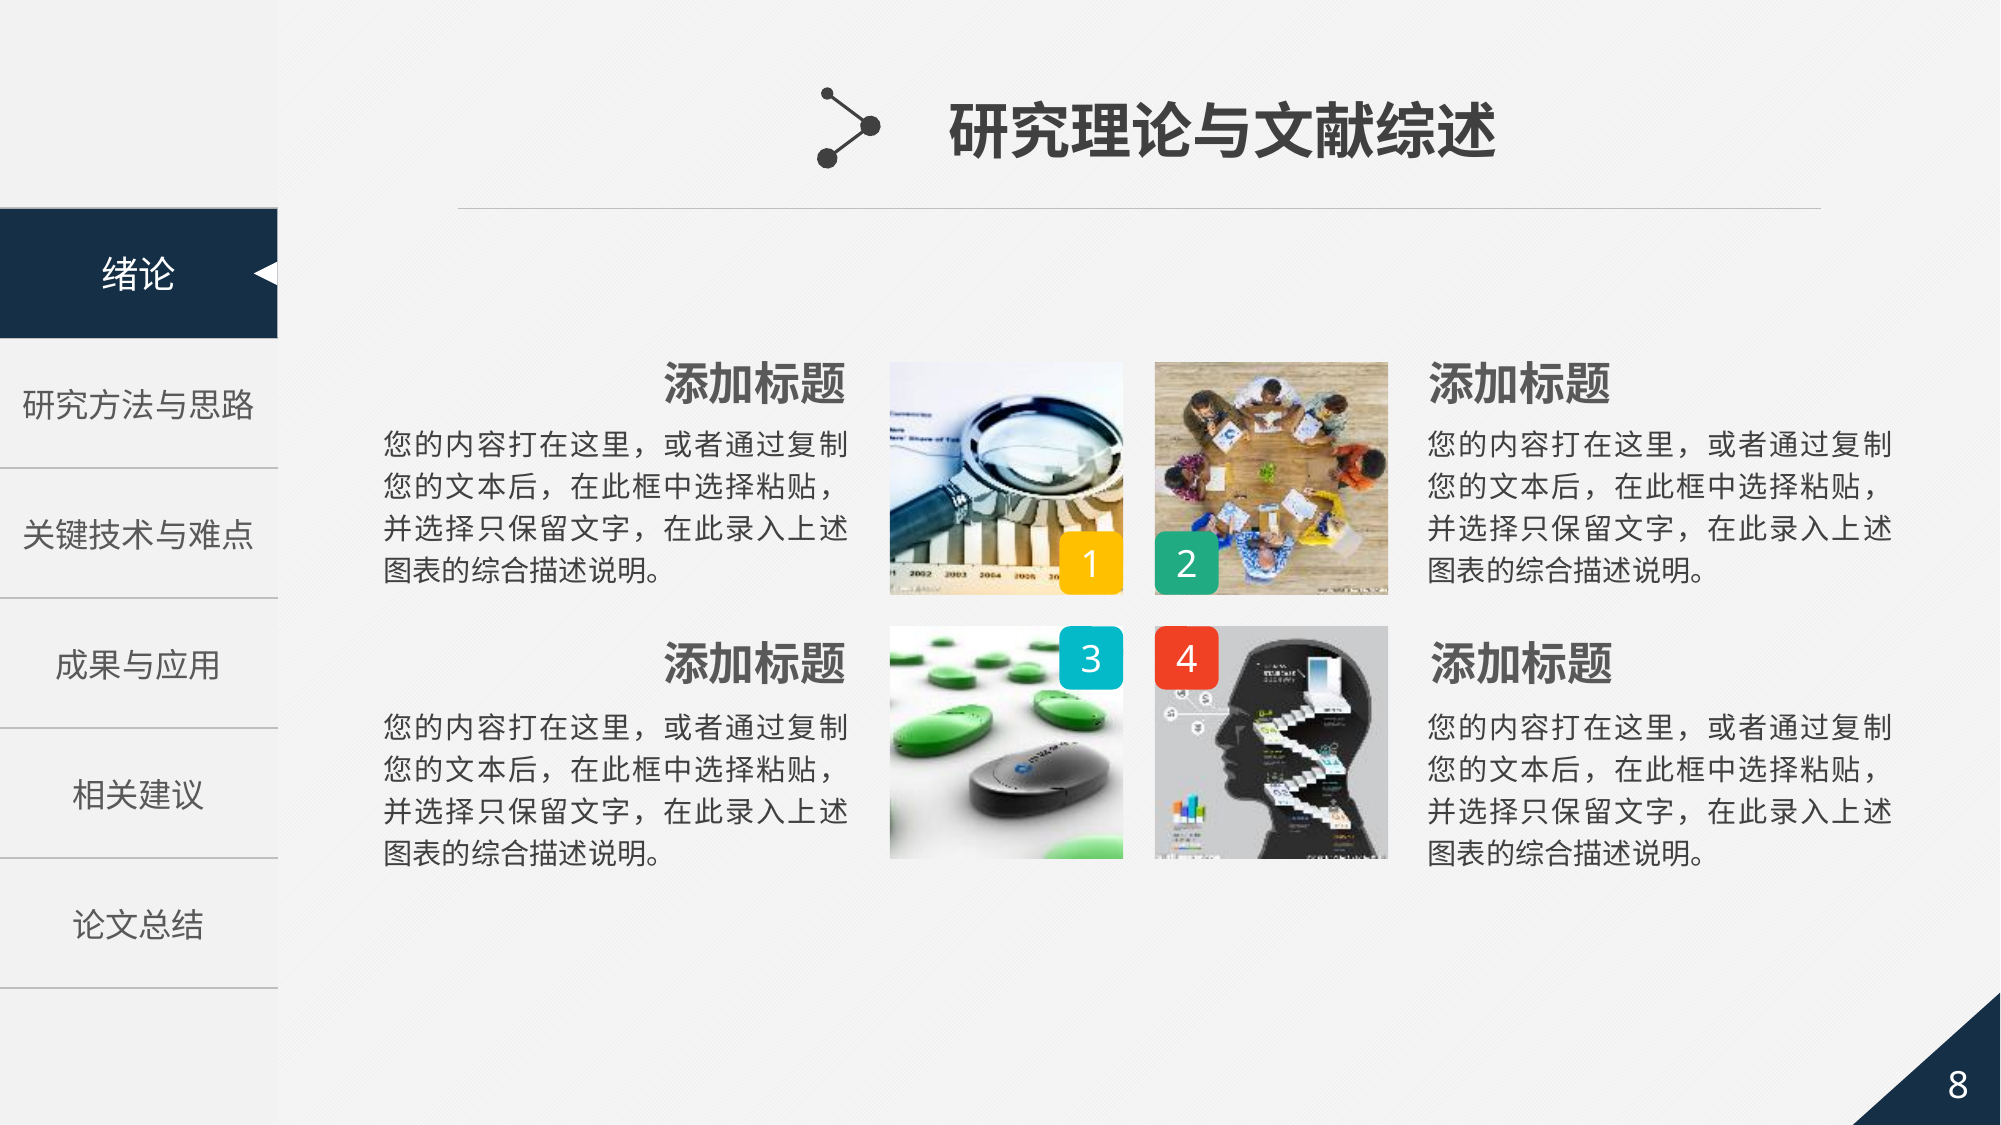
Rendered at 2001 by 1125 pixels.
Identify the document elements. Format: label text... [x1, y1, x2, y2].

text_box 添加标题 [647, 347, 862, 417]
text_box 1 [1058, 530, 1125, 596]
text_box 添加标题 [1413, 347, 1627, 417]
text_box 您的内容打在这里，或者通过复制您的文本后，在此框中选择粘贴，并选择只保留文字，在此录入上述图表的综合描述说明。 [370, 412, 863, 595]
text_box 4 [1153, 625, 1220, 691]
text_box [889, 362, 1124, 596]
text_box 您的内容打在这里，或者通过复制您的文本后，在此框中选择粘贴，并选择只保留文字，在此录入上述图表的综合描述说明。 [1414, 412, 1907, 595]
text_box 3 [1058, 625, 1125, 691]
text_box 您的内容打在这里，或者通过复制您的文本后，在此框中选择粘贴，并选择只保留文字，在此录入上述图表的综合描述说明。 [1414, 695, 1907, 877]
text_box [889, 625, 1124, 859]
text_box 添加标题 [647, 627, 862, 698]
text_box 您的内容打在这里，或者通过复制您的文本后，在此框中选择粘贴，并选择只保留文字，在此录入上述图表的综合描述说明。 [370, 695, 863, 877]
text_box 2 [1153, 530, 1220, 596]
text_box [1154, 362, 1389, 596]
text_box [1154, 625, 1389, 859]
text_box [827, 93, 871, 159]
text_box 研究理论与文献综述 [933, 84, 1513, 173]
text_box 添加标题 [1415, 627, 1629, 698]
